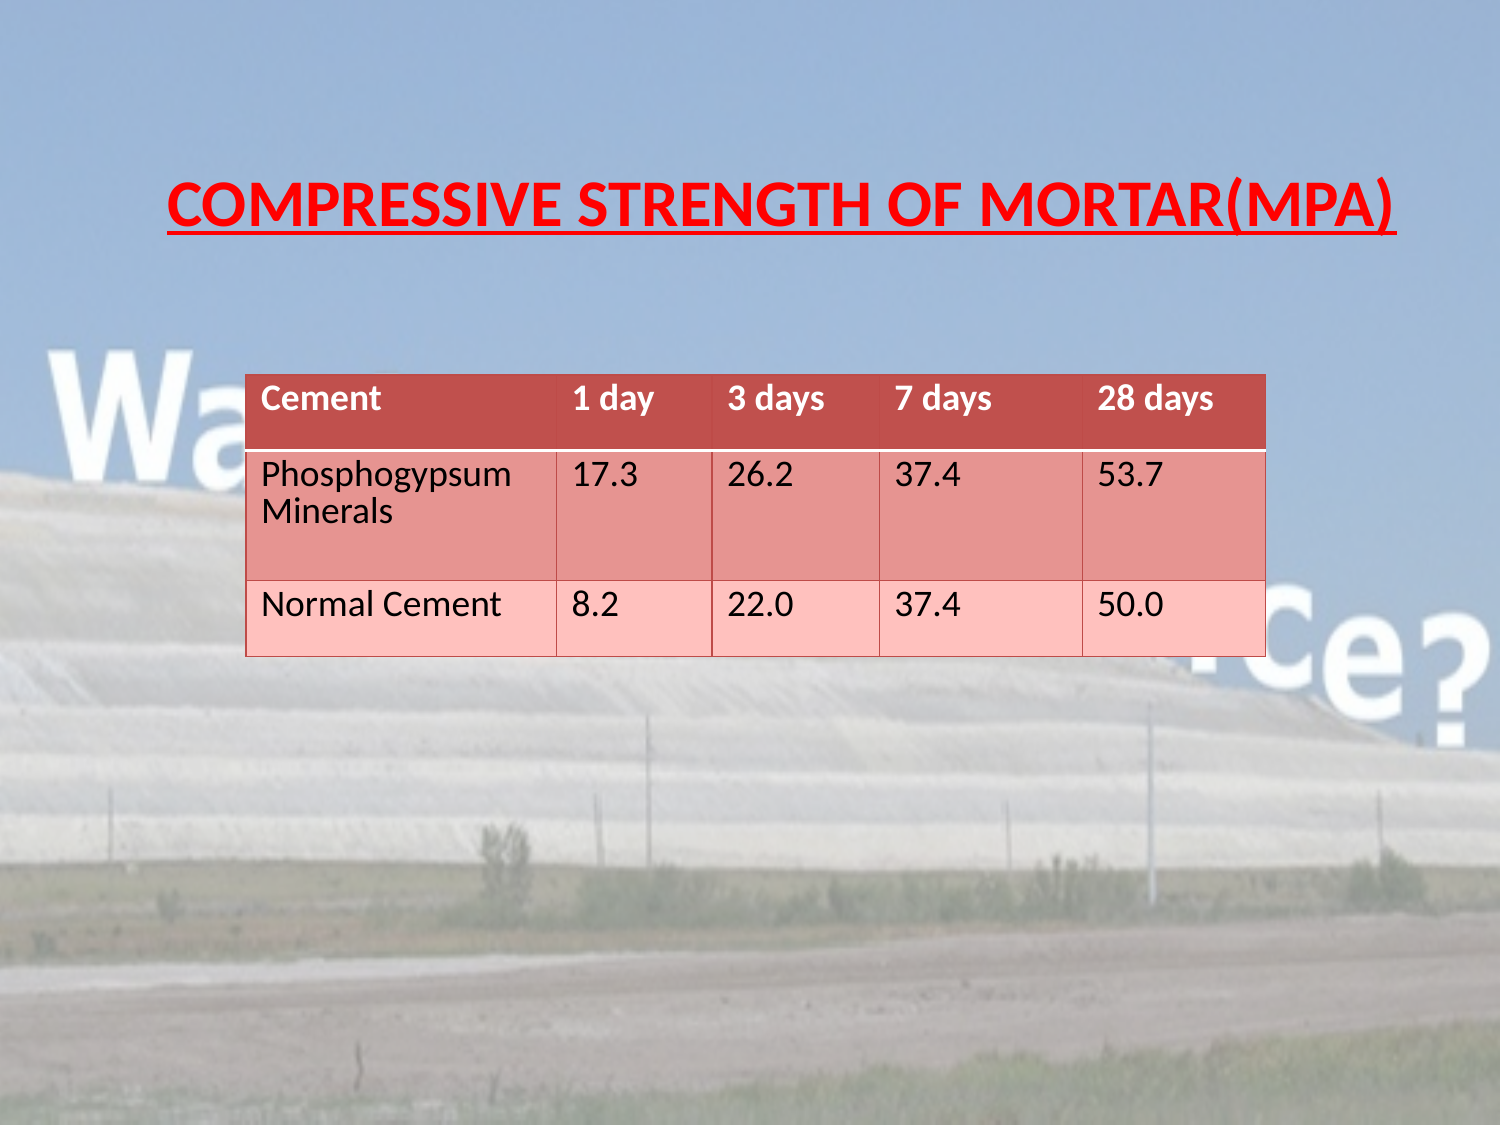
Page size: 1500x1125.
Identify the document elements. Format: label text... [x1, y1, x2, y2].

table_cell 53.7 [1083, 452, 1265, 580]
table_cell 37.4 [880, 581, 1082, 656]
table_cell 22.0 [713, 581, 879, 656]
table_header 3 days [713, 376, 879, 449]
table_header Cement [247, 376, 556, 449]
table_header 7 days [880, 376, 1082, 449]
table_cell 37.4 [880, 452, 1082, 580]
table_cell 8.2 [557, 581, 711, 656]
table_cell 26.2 [713, 452, 879, 580]
table_header 28 days [1083, 376, 1265, 449]
table_cell 50.0 [1083, 581, 1265, 656]
table_cell Normal Cement [247, 581, 556, 656]
table_cell Phosphogypsum Minerals [247, 452, 556, 580]
table_cell 17.3 [557, 452, 711, 580]
table_header 1 day [557, 376, 711, 449]
text_box COMPRESSIVE STRENGTH OF MORTAR(MPA) [152, 152, 1500, 247]
